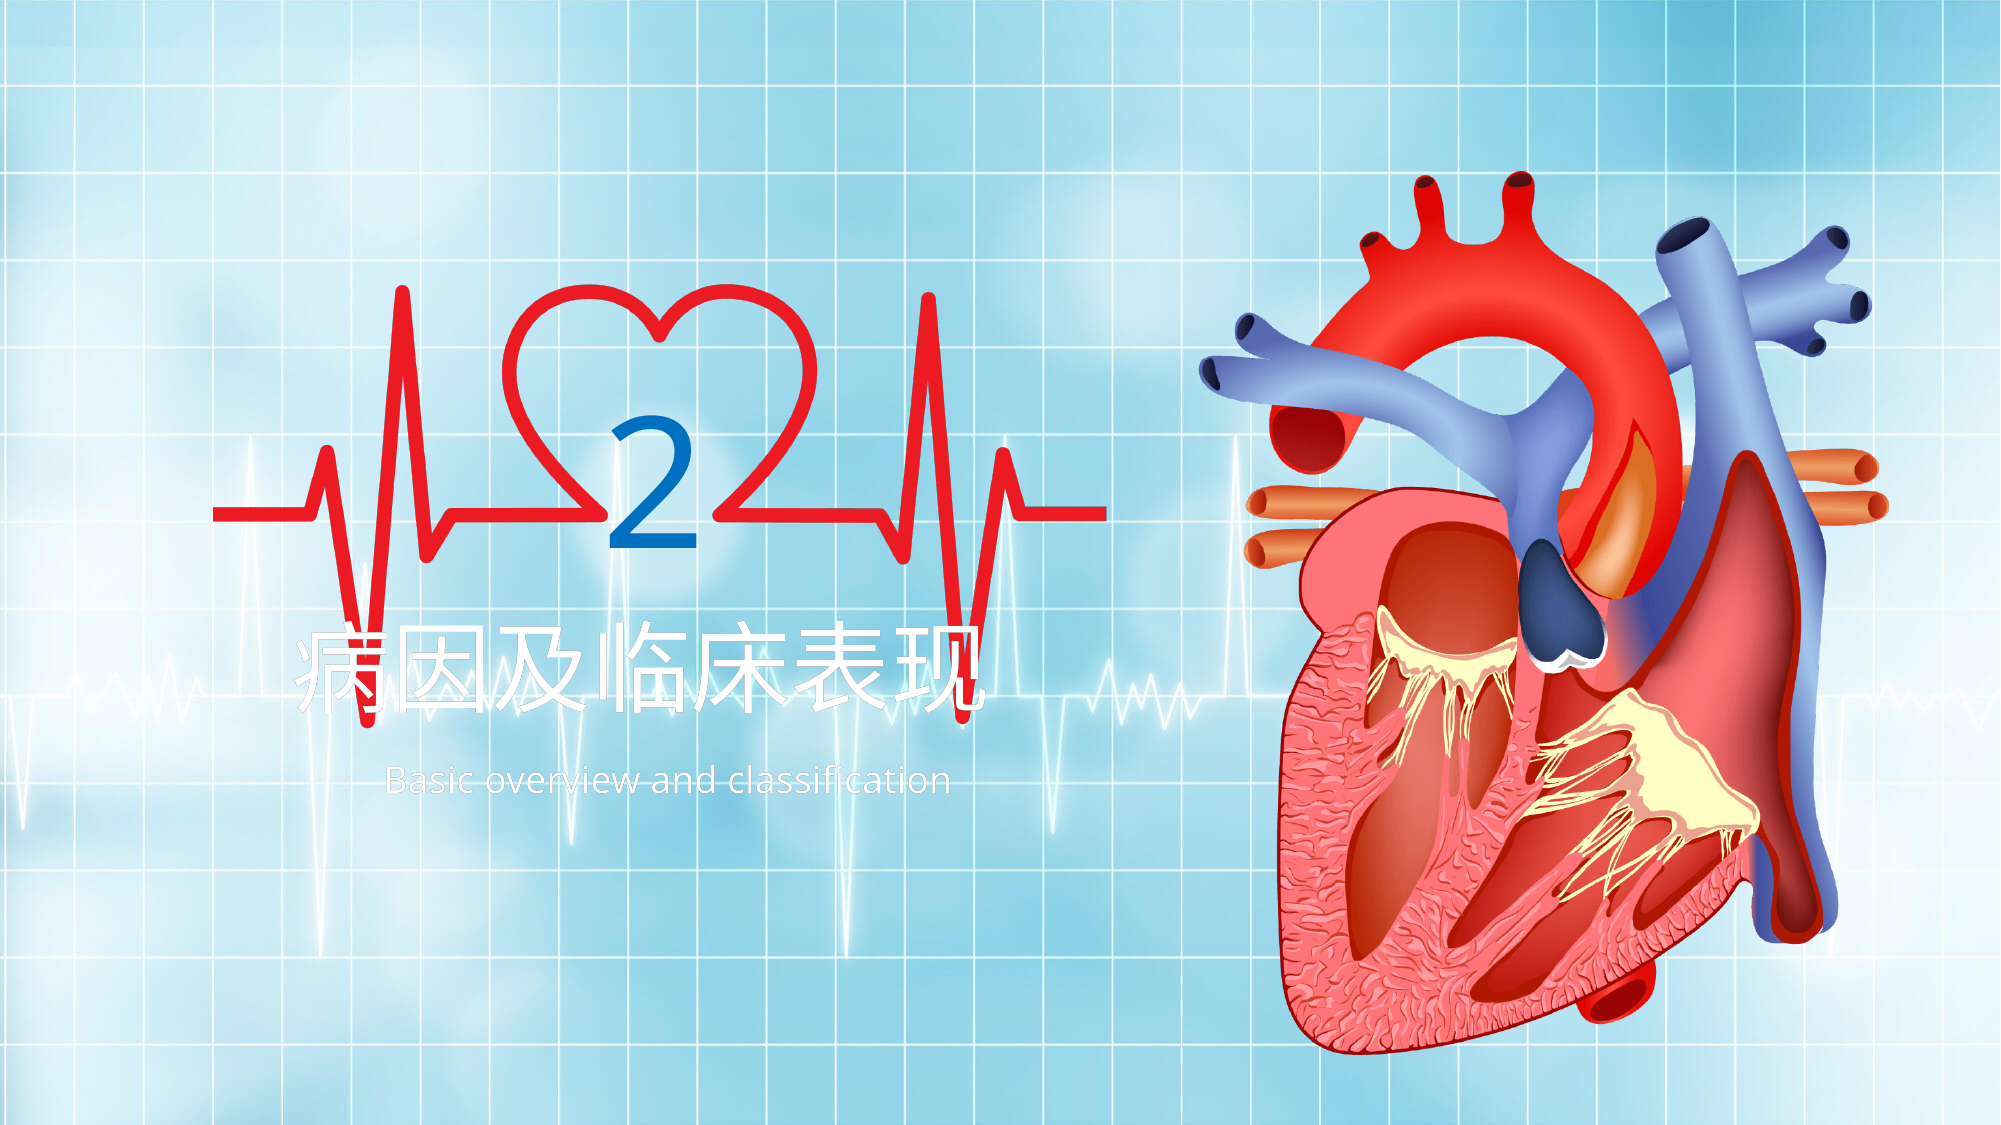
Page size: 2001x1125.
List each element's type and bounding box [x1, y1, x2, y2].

picture [0, 0, 2000, 1125]
text_box [193, 274, 1126, 814]
